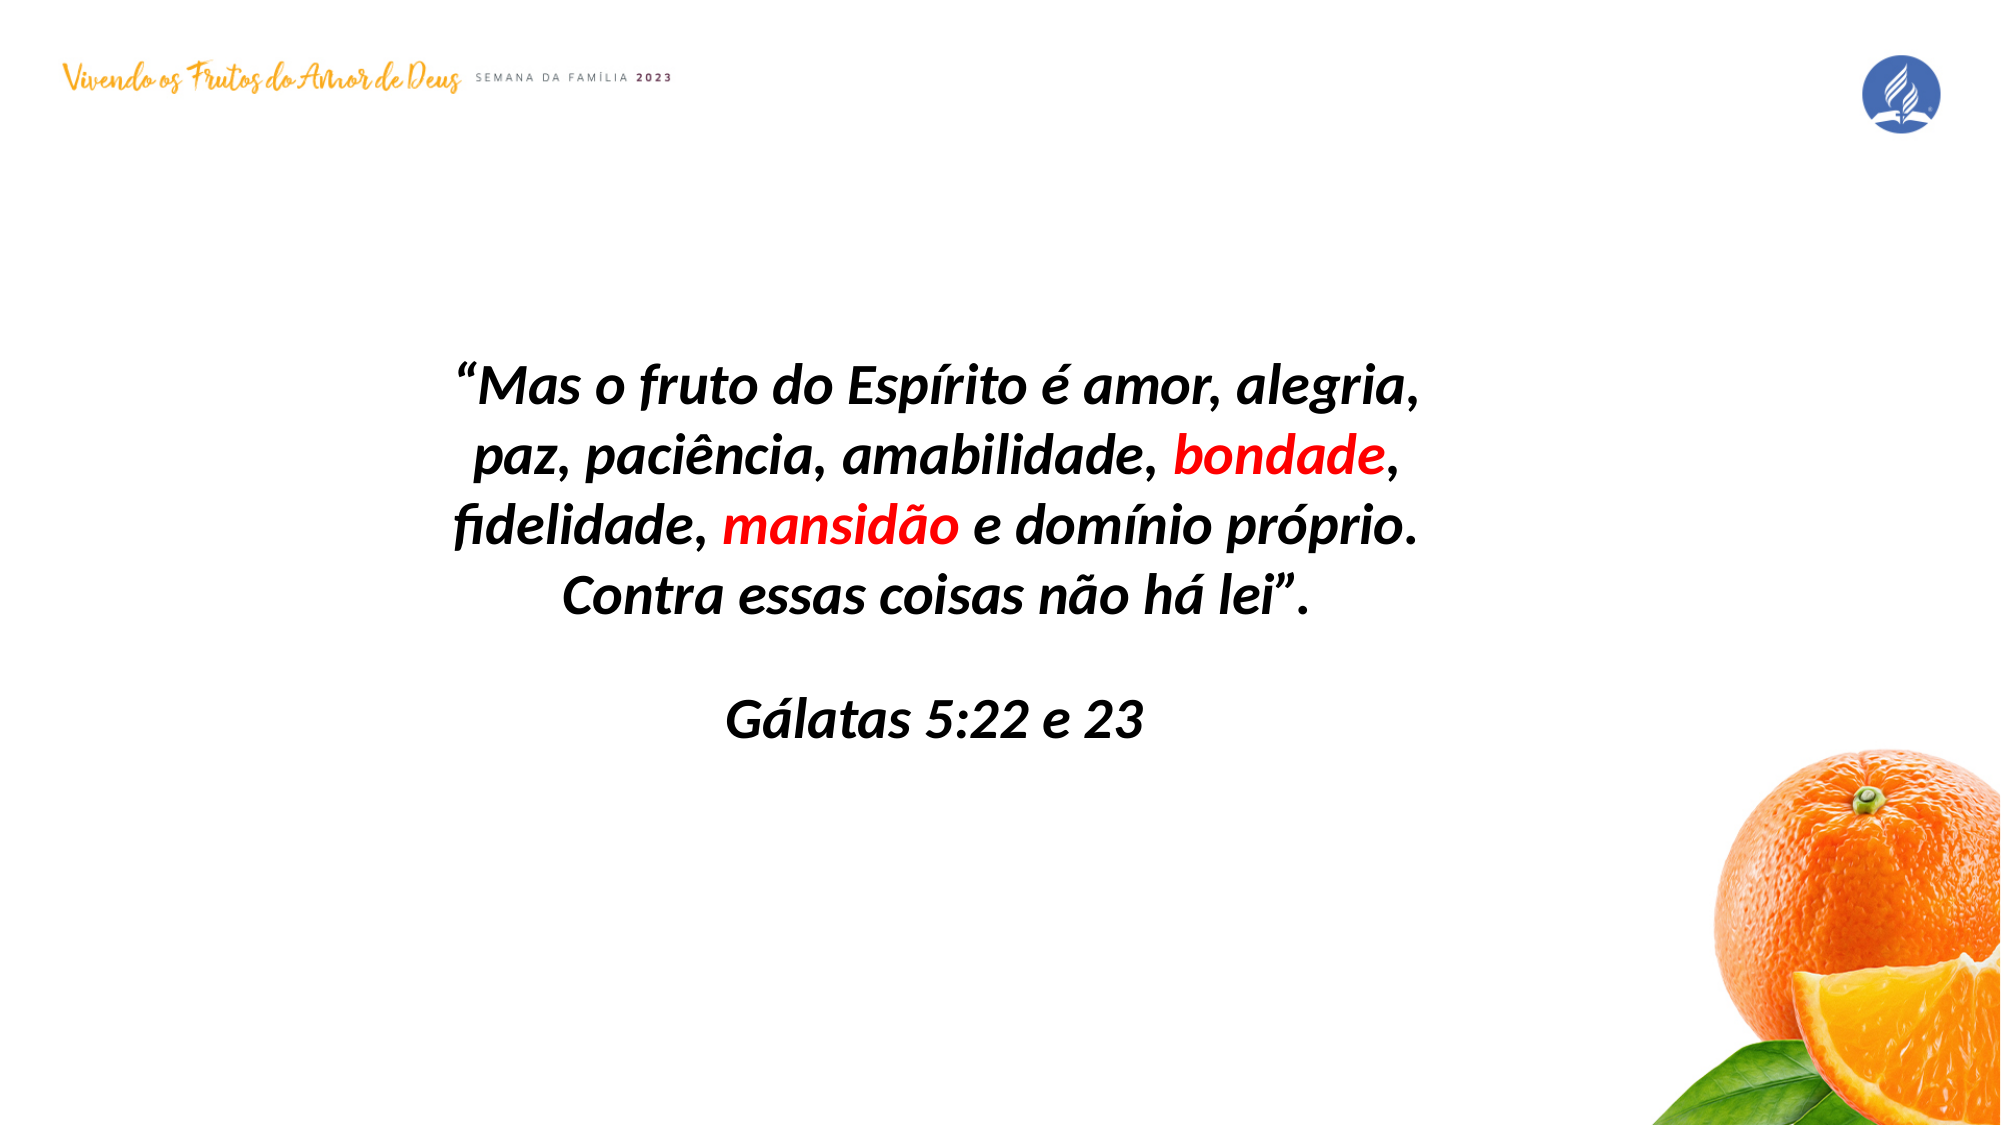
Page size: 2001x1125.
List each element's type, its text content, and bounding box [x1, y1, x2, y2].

text_box “Mas o fruto do Espírito é amor, alegria, paz, paciência, amabilidade, bondade, fidelidade, mansidão e domínio próprio. Contra essas coisas não há lei”. [415, 338, 1459, 634]
picture [0, 0, 2001, 1125]
text_box Gálatas 5:22 e 23 [412, 672, 1456, 758]
